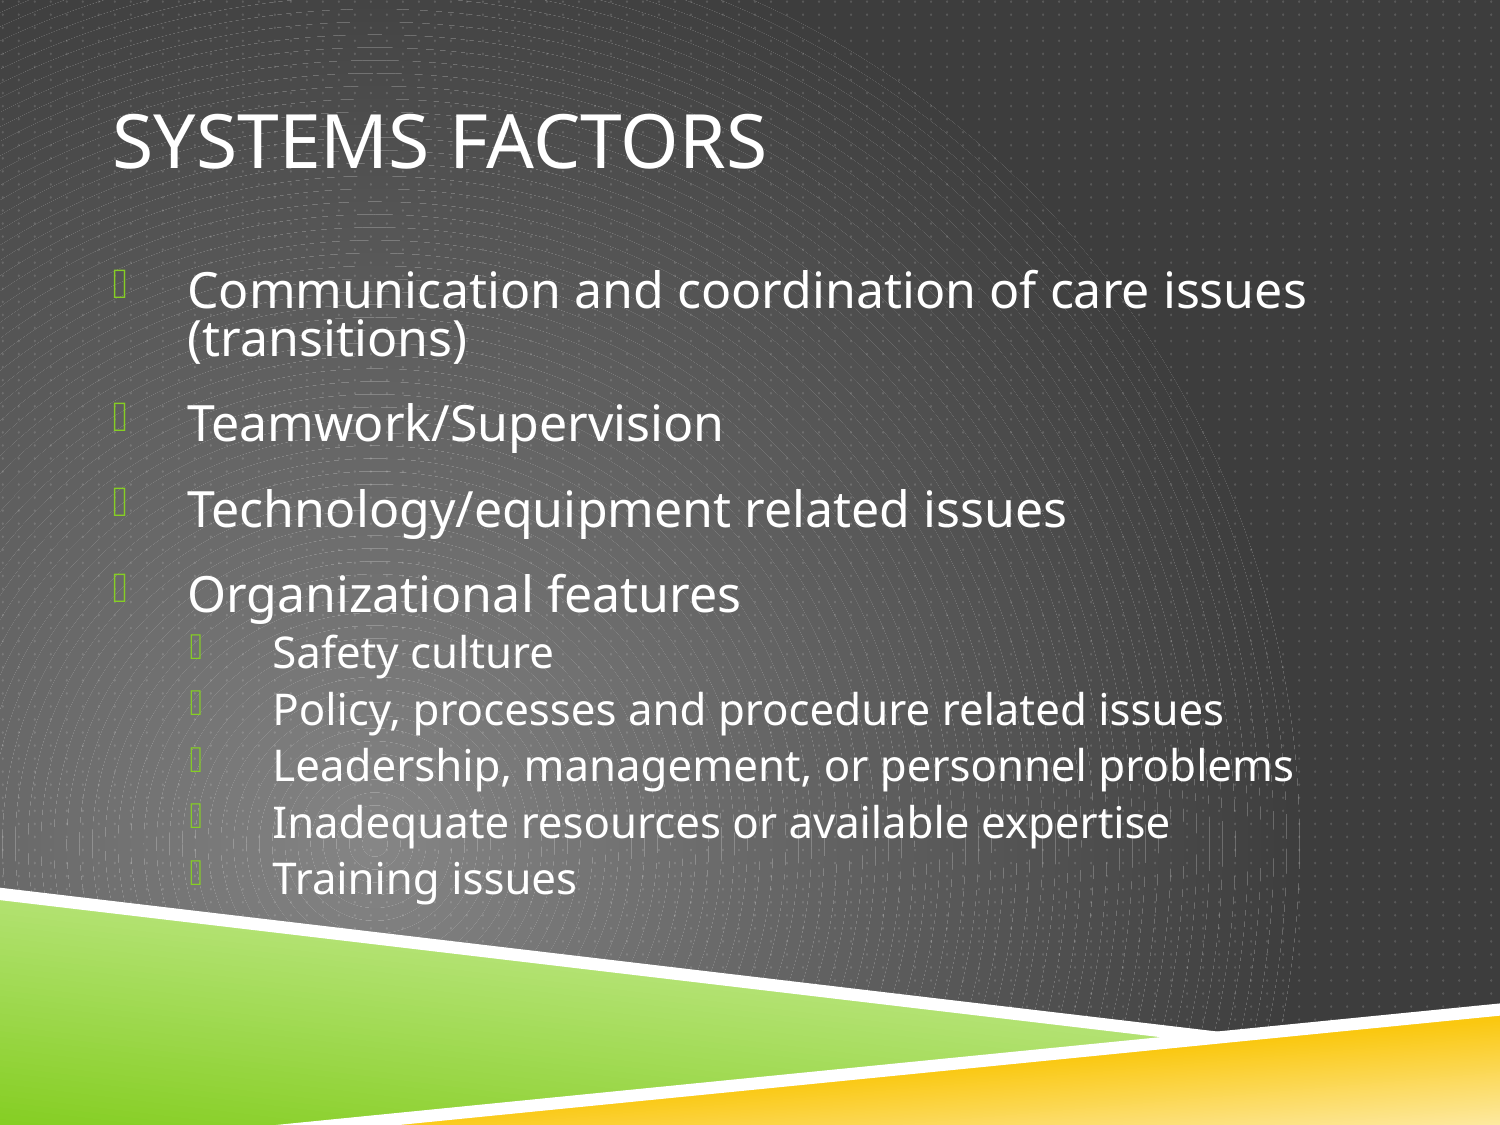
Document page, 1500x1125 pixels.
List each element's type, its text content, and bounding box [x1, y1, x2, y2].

title SYSTEMS FACTORS [112, 45, 1388, 233]
list Communication and coordination of care issues (transitions) Teamwork/Supervision Technology/equipment related issues Organizational features Safety culture Policy, processes and procedure related issues Leadership, management, or personnel problems Inadequate resources or available expertise Training issues [112, 262, 1388, 1006]
